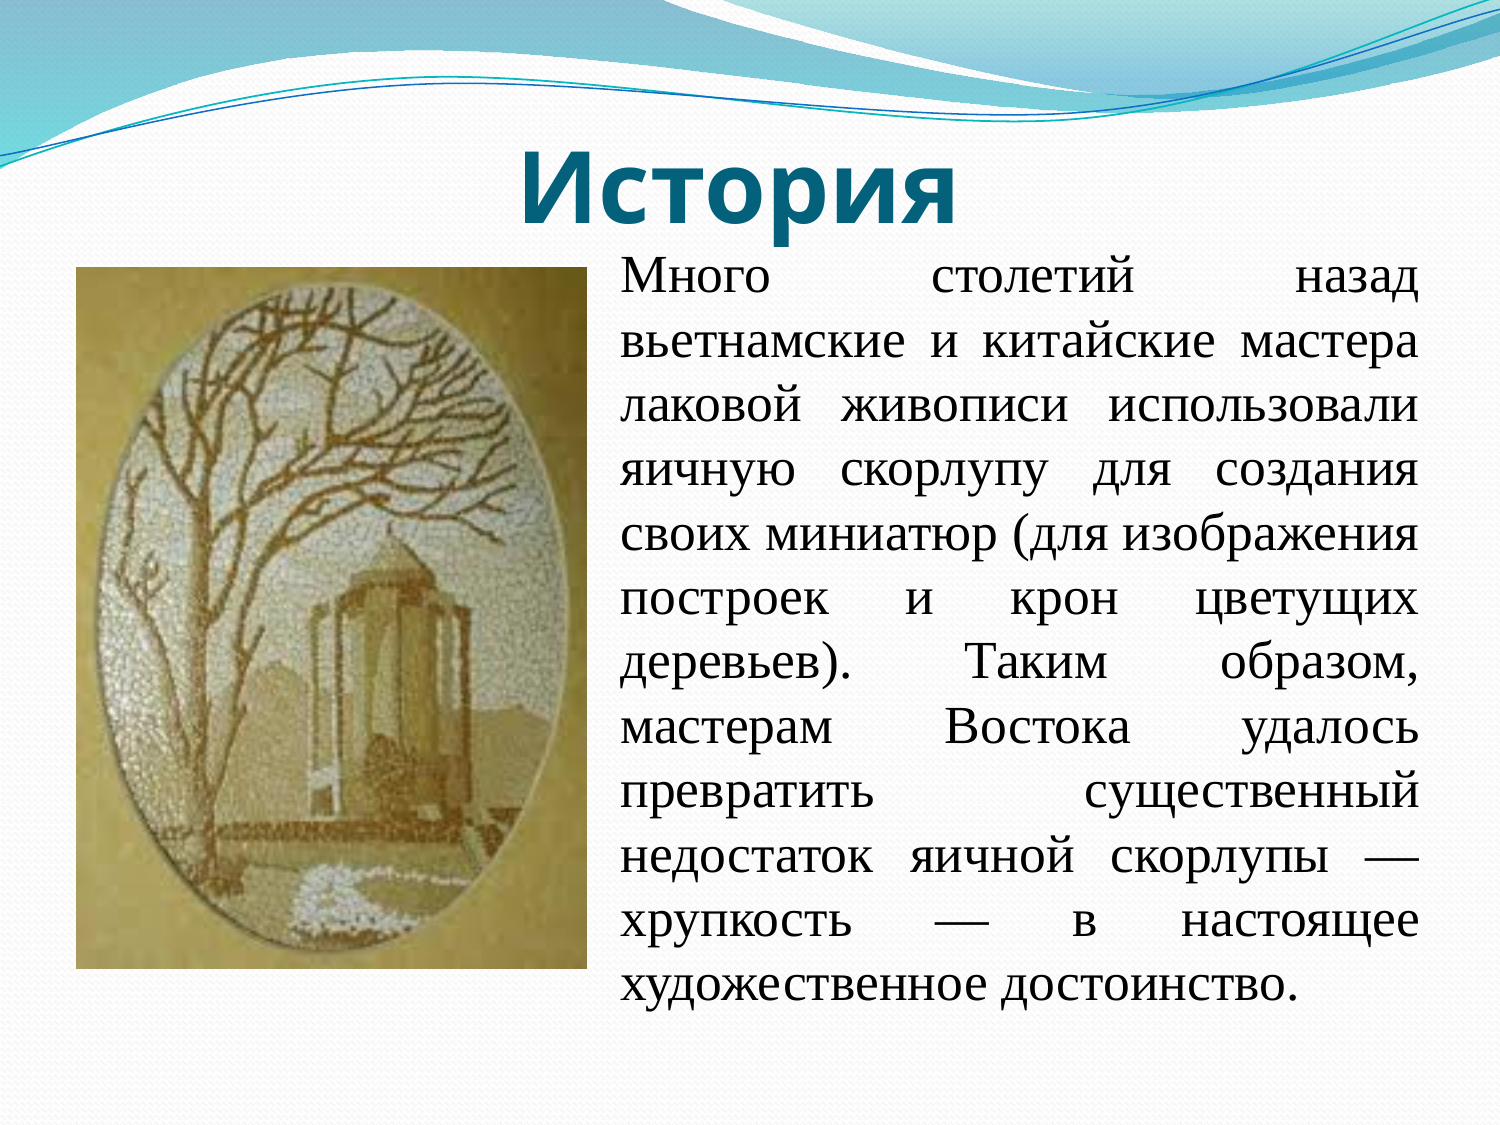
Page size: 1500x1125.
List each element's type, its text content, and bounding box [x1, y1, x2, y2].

list Много столетий назад вьетнамские и китайские мастера лаковой живописи использовали яичную скорлупу для создания своих миниатюр (для изображения построек и крон цветущих деревьев). Таким образом, мастерам Востока удалось превратить существенный недостаток яичной скорлупы — хрупкость — в настоящее художественное достоинство. [561, 231, 1436, 1043]
title История [75, 115, 1425, 244]
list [76, 266, 587, 970]
